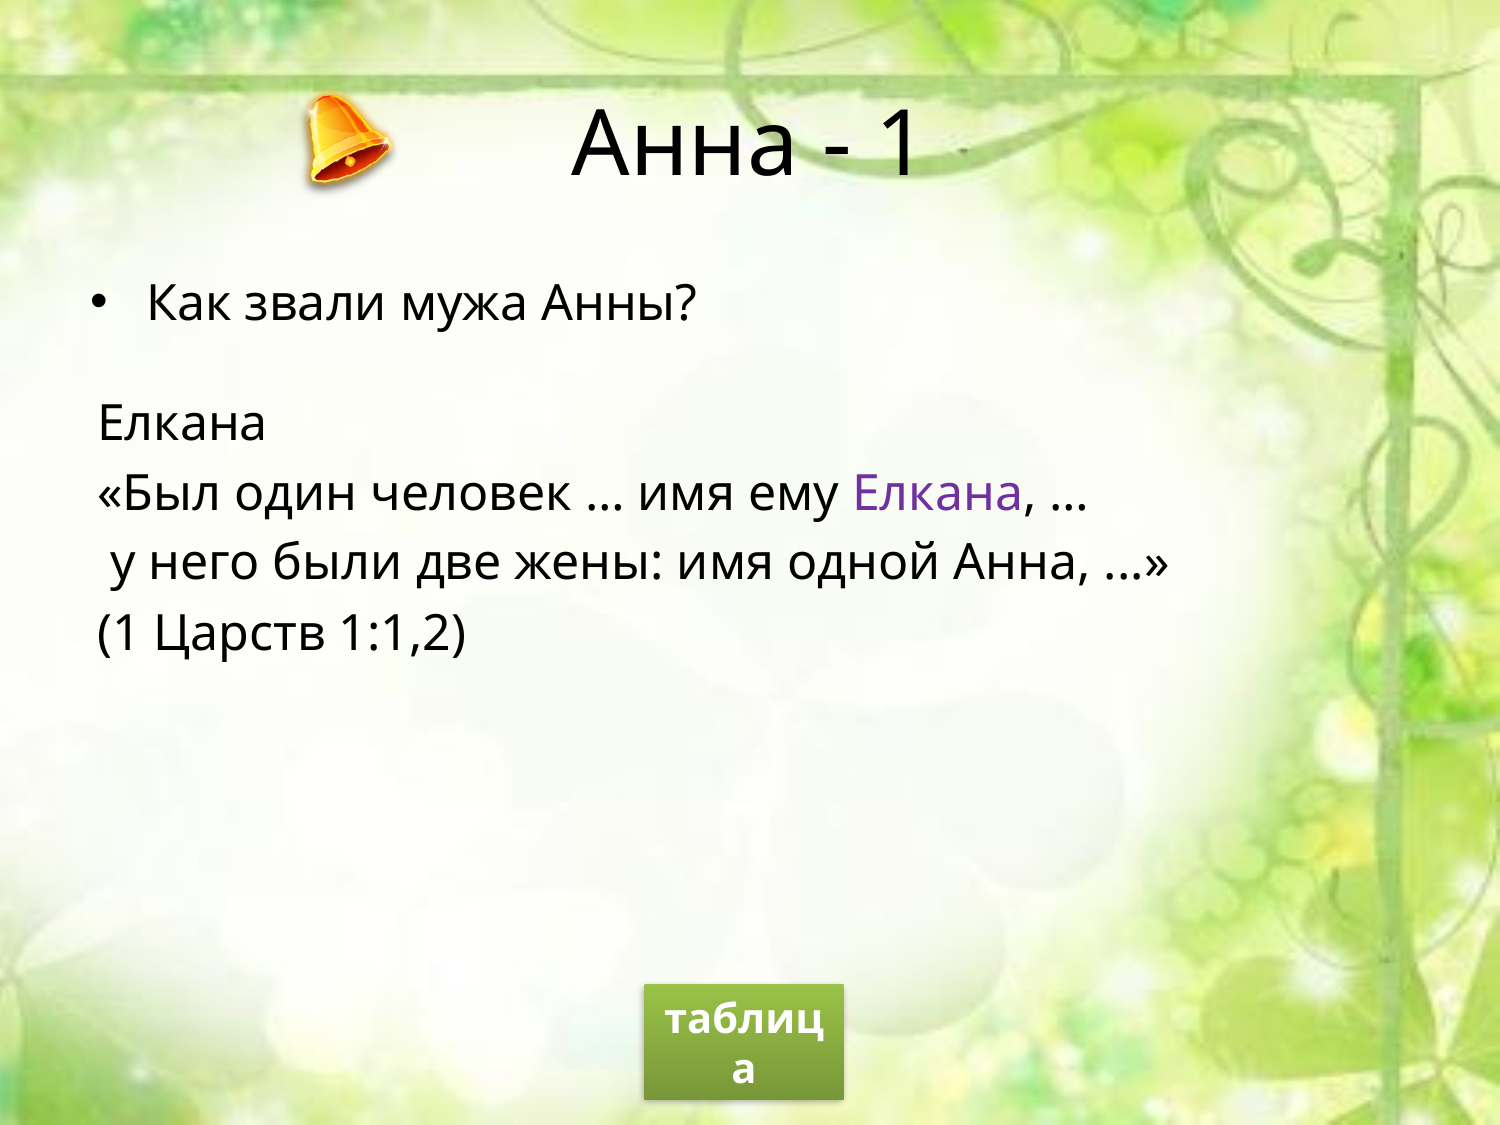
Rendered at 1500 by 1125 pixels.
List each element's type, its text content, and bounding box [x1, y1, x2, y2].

text_box таблица [644, 984, 844, 1100]
list Как звали мужа Анны? [75, 262, 738, 375]
picture [0, 0, 1500, 1125]
list Елкана «Был один человек … имя ему Елкана, … у него были две жены: имя одной Анна, ...» (1 Царств 1:1,2) [82, 382, 1231, 891]
title Анна - 1 [75, 45, 1425, 233]
